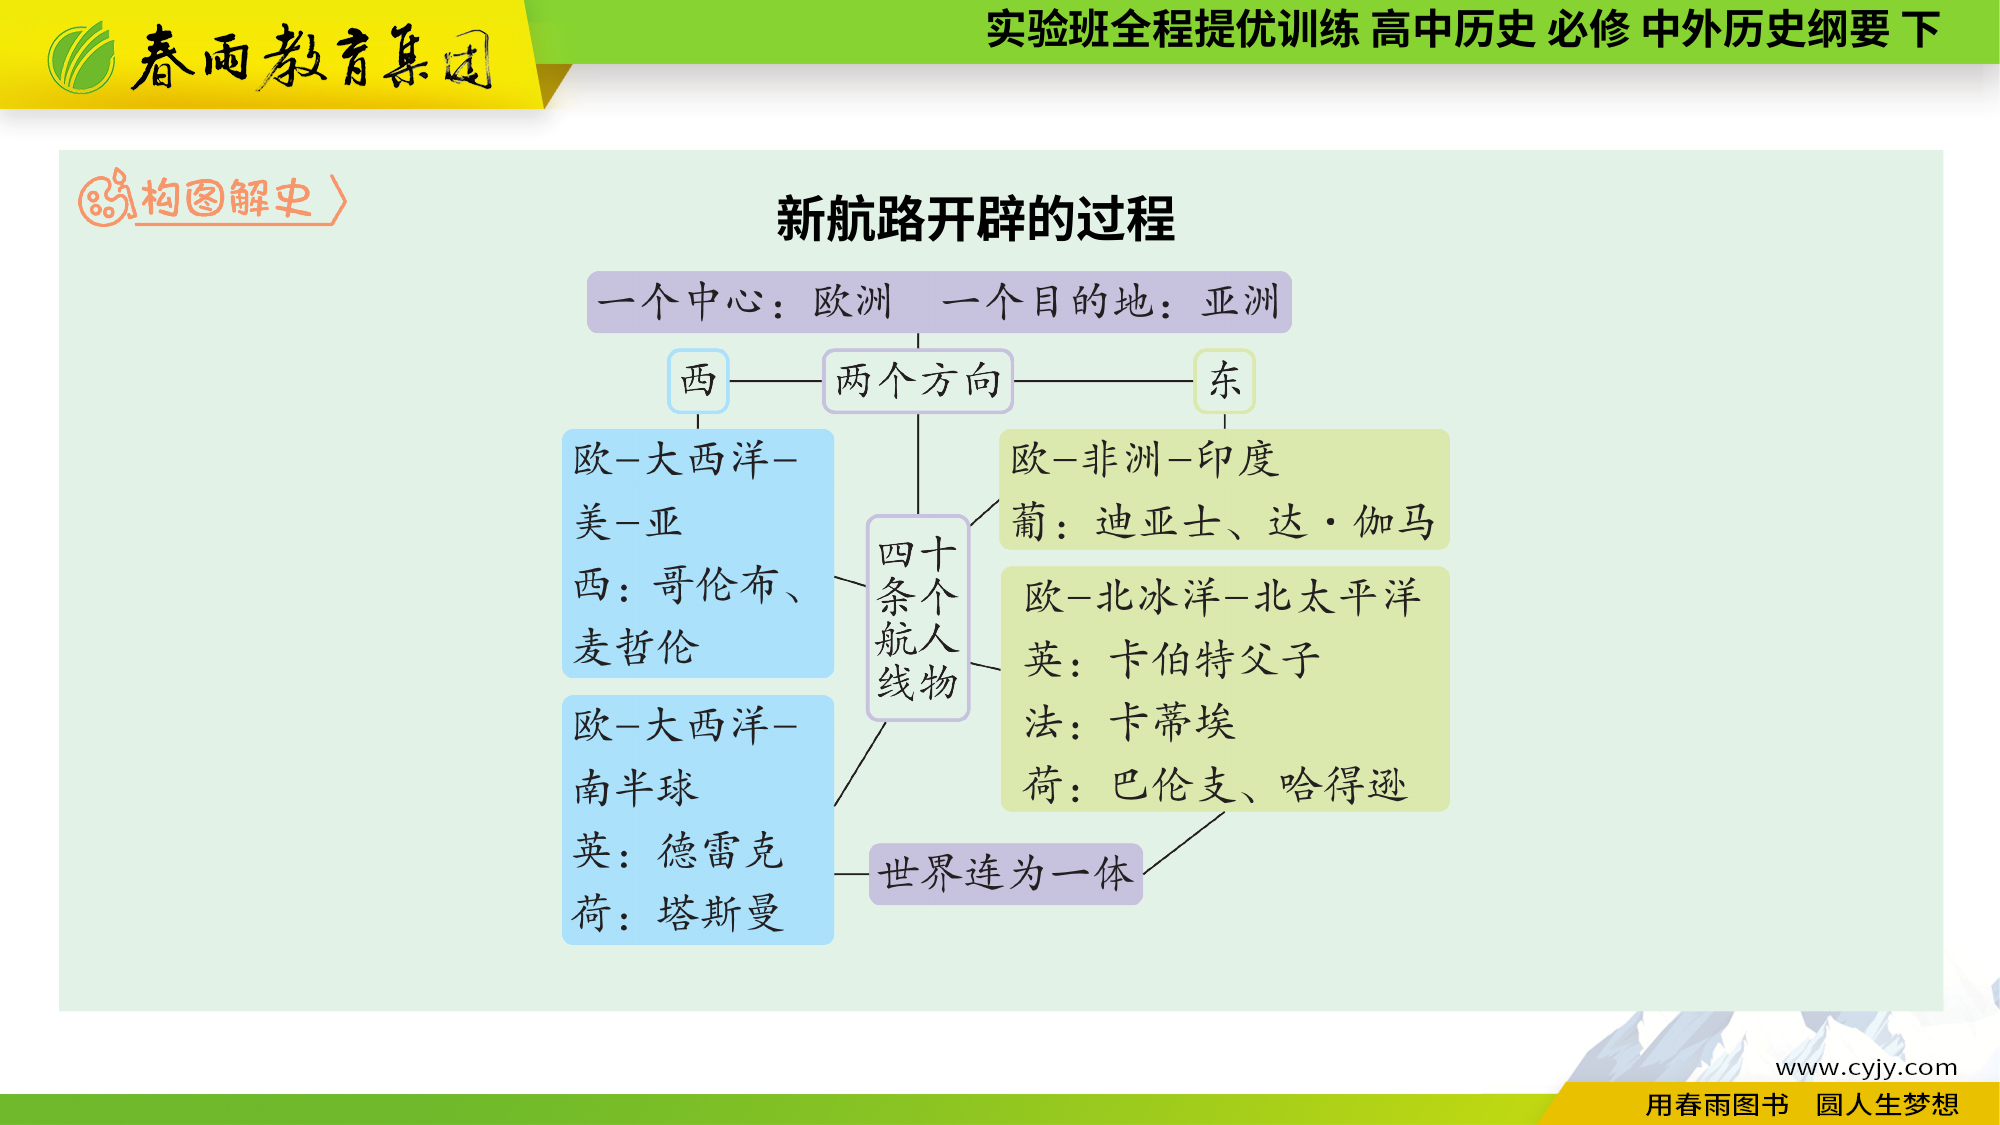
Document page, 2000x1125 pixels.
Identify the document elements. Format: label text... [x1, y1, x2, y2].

list 新航路开辟的过程 [59, 149, 1944, 1012]
picture [0, 0, 2000, 1125]
